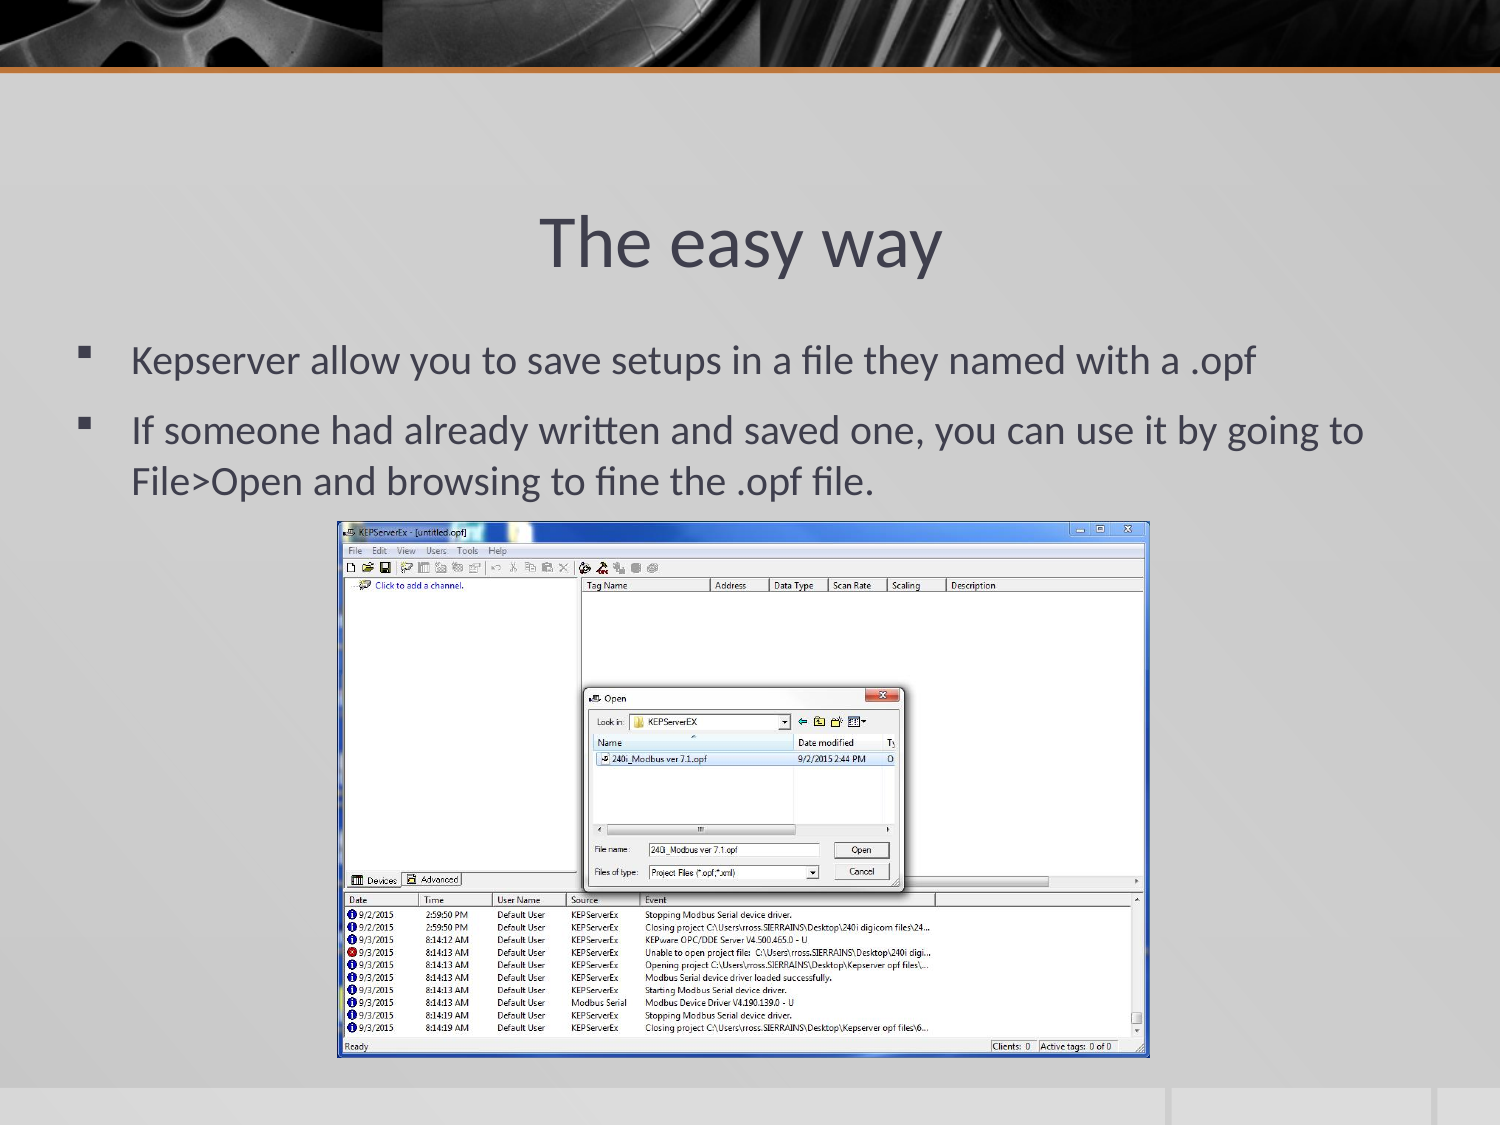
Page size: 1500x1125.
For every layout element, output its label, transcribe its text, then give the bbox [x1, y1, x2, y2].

picture [337, 521, 1151, 1058]
list Kepserver allow you to save setups in a file they named with a .opf If someone had already written and saved one, you can use it by going to File>Open and browsing to fine the .opf file. [75, 324, 1425, 1005]
picture [0, 0, 1500, 67]
title The easy way [75, 162, 1425, 313]
